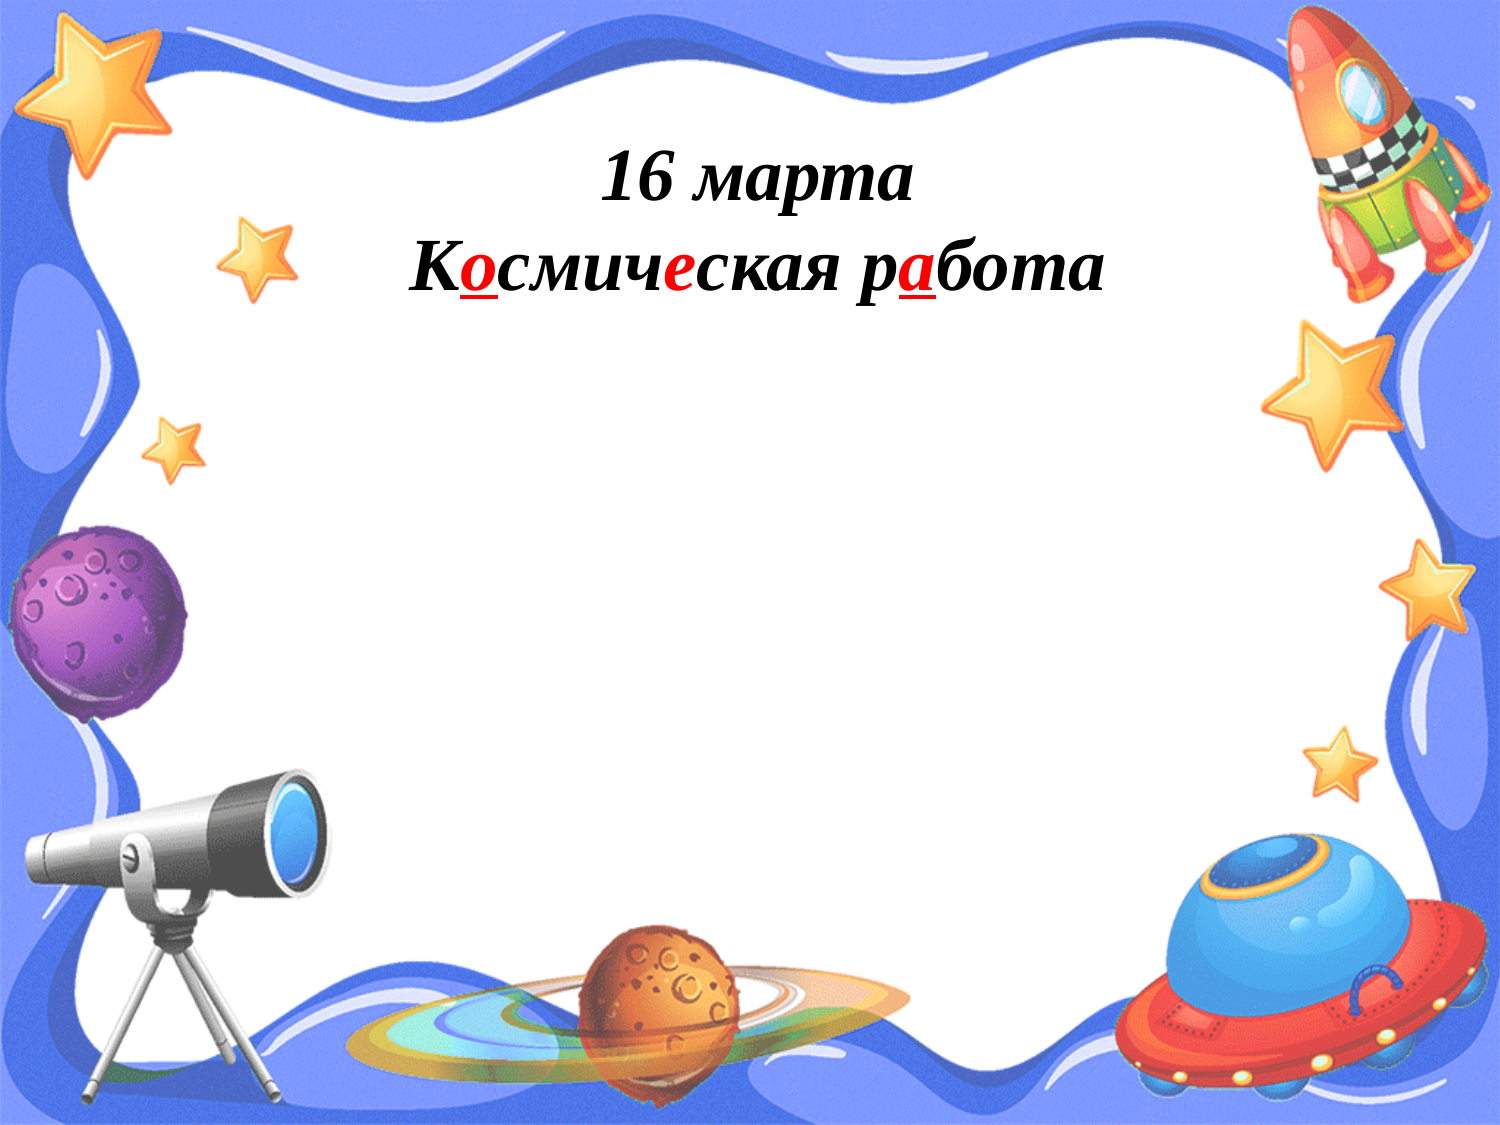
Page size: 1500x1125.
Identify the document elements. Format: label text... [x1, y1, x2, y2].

title 16 марта Космическая работа [363, 114, 1123, 318]
